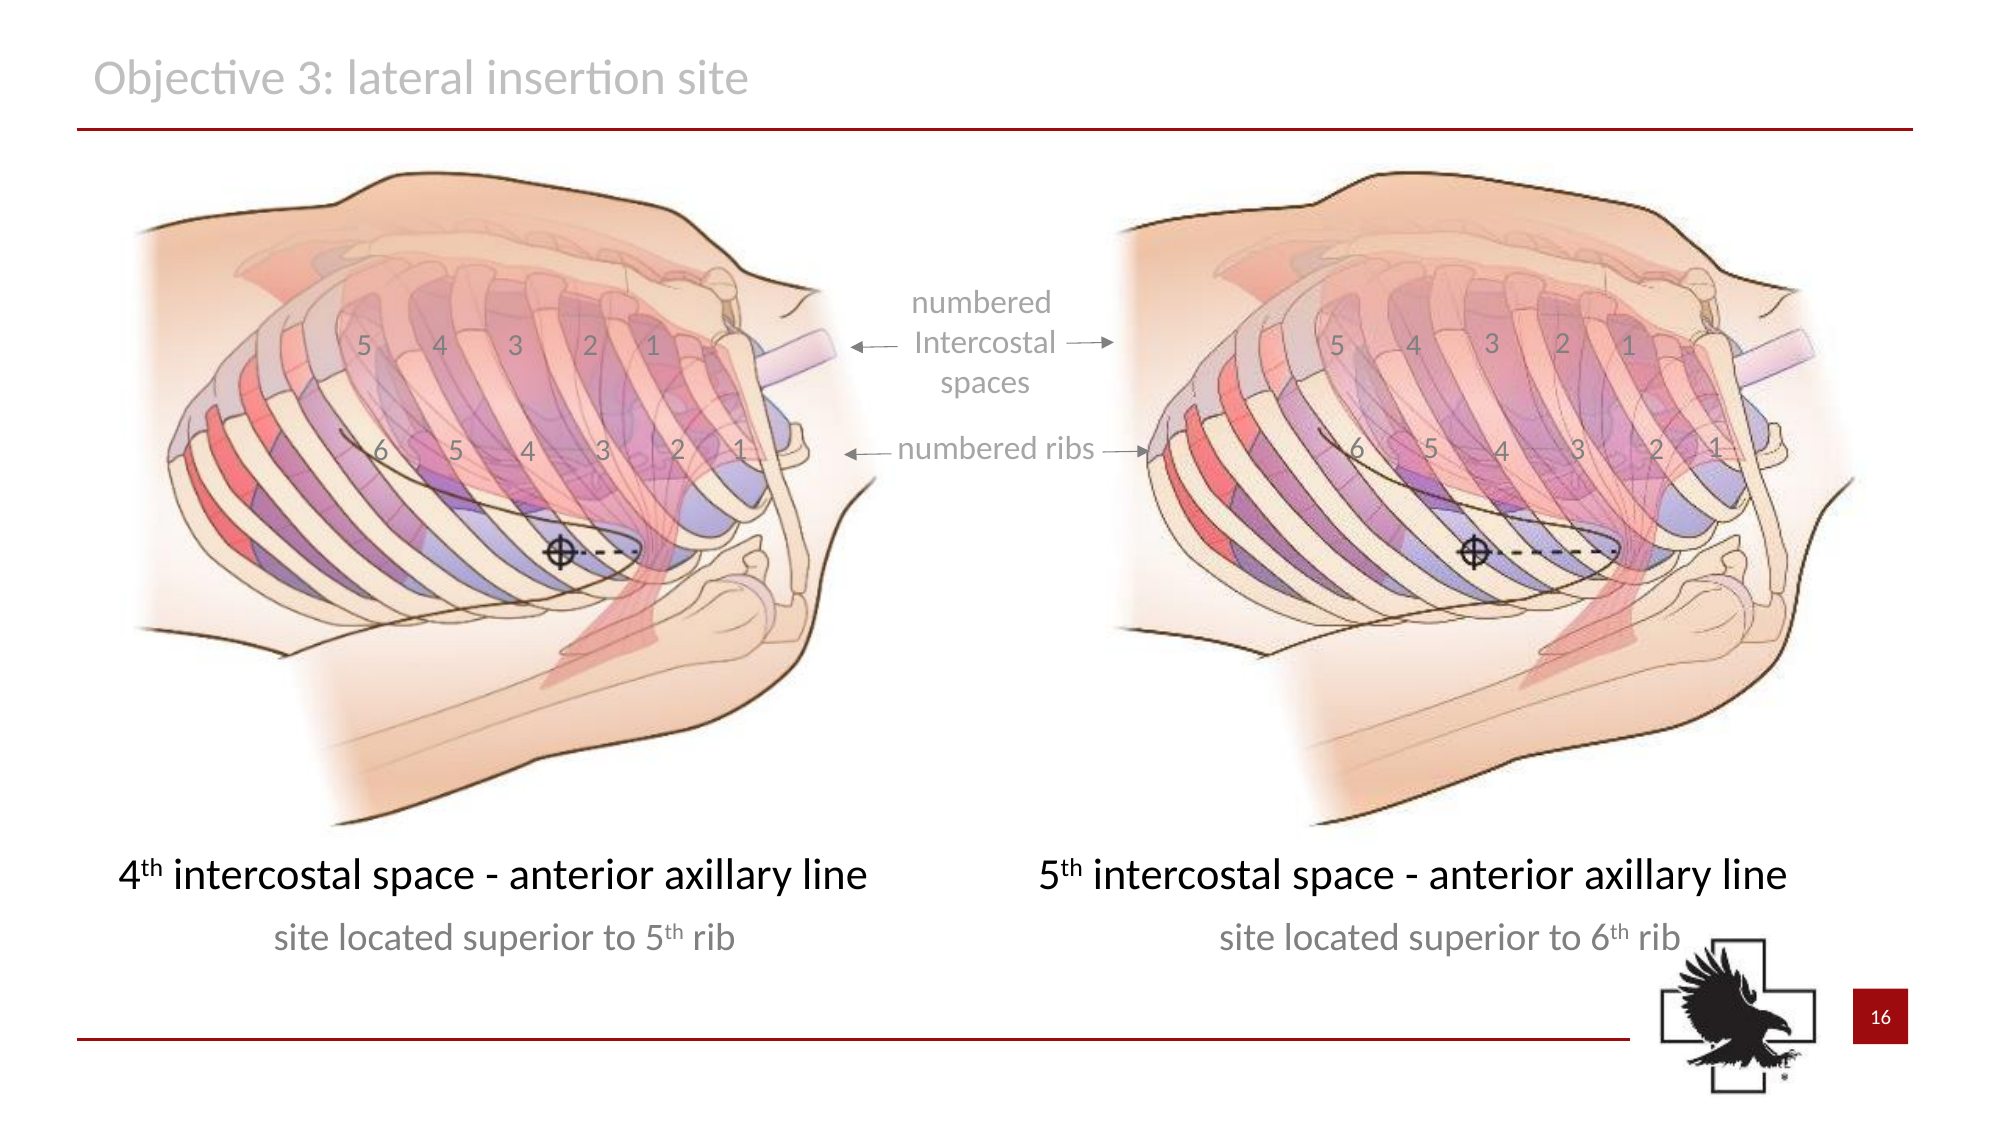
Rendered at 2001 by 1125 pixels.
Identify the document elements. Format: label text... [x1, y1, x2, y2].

text_box site located superior to 6th rib [1204, 904, 1705, 966]
text_box 4th intercostal space - anterior axillary line [103, 844, 885, 906]
slide_number 16 [1853, 988, 1909, 1045]
picture [96, 163, 902, 844]
picture [1106, 163, 1880, 844]
text_box site located superior to 5th rib [258, 904, 760, 966]
text_box Objective 3: lateral insertion site [78, 36, 781, 112]
text_box 5th intercostal space - anterior axillary line [1023, 837, 1805, 906]
text_box numbered Intercostal spaces [902, 272, 1075, 408]
text_box numbered ribs [902, 419, 1106, 475]
picture [1658, 934, 1821, 1098]
